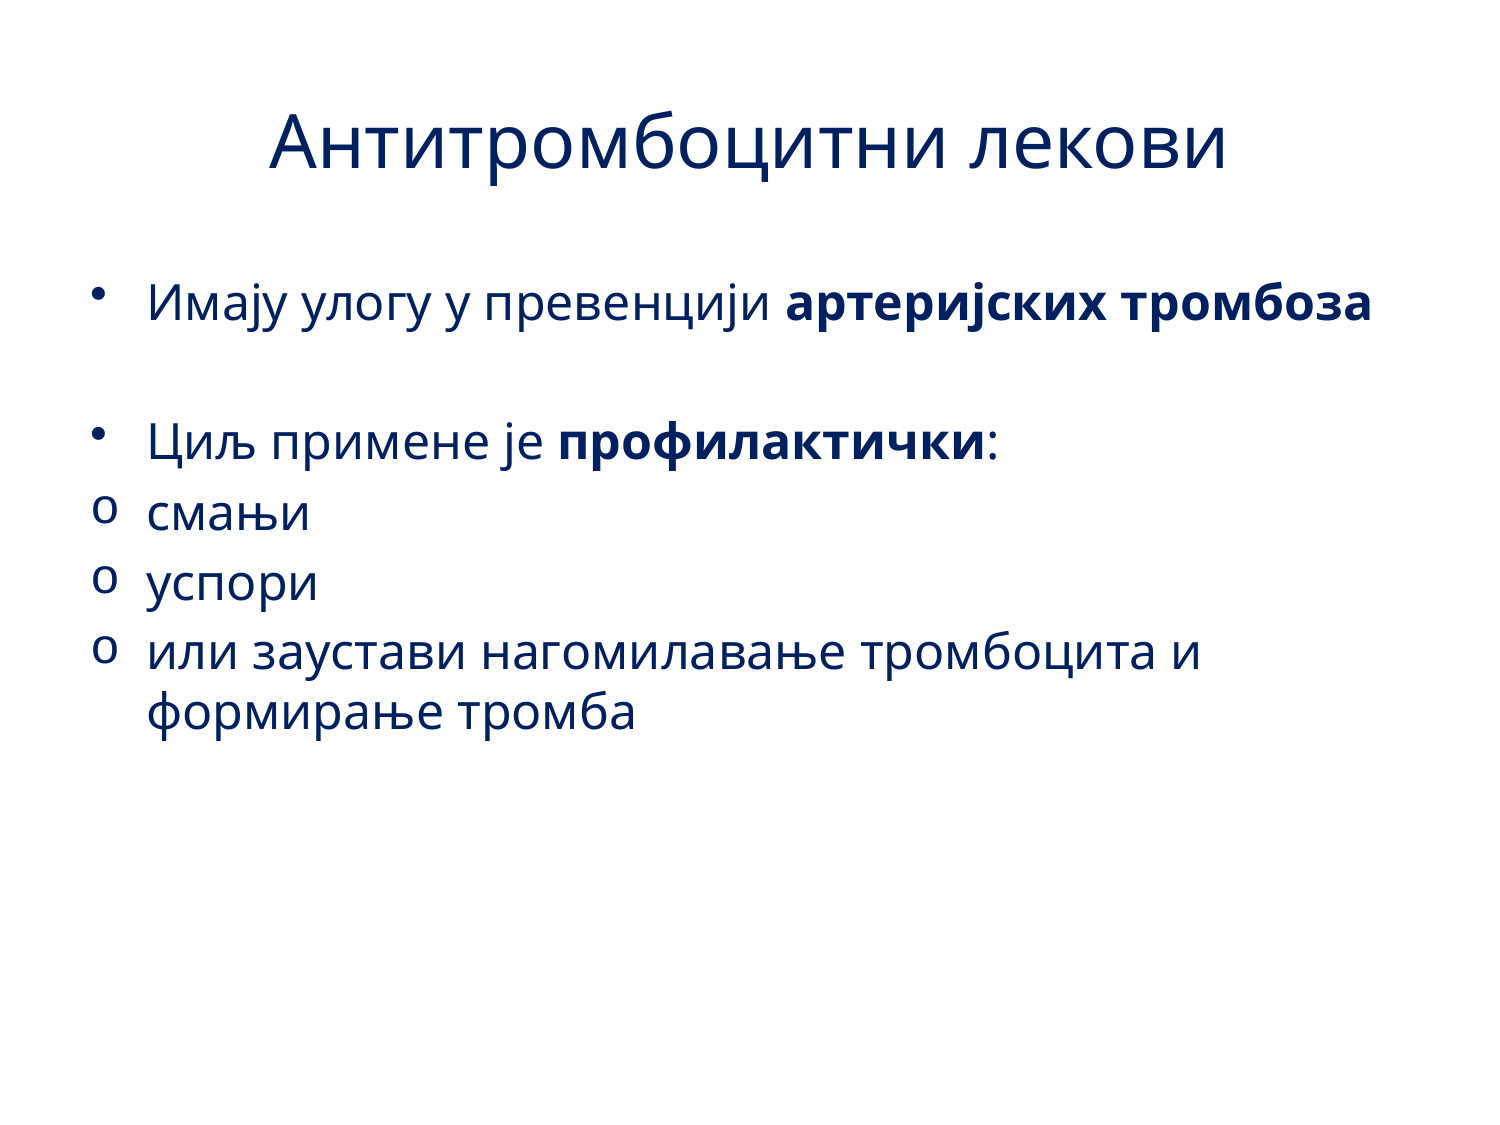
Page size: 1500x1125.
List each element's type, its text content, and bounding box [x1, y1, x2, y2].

list Имају улогу у превенцији артеријских тромбоза Циљ примене је профилактички: смањи успори или заустави нагомилавање тромбоцита и формирање тромба [75, 262, 1454, 1005]
title Антитромбоцитни лекови [75, 45, 1425, 233]
